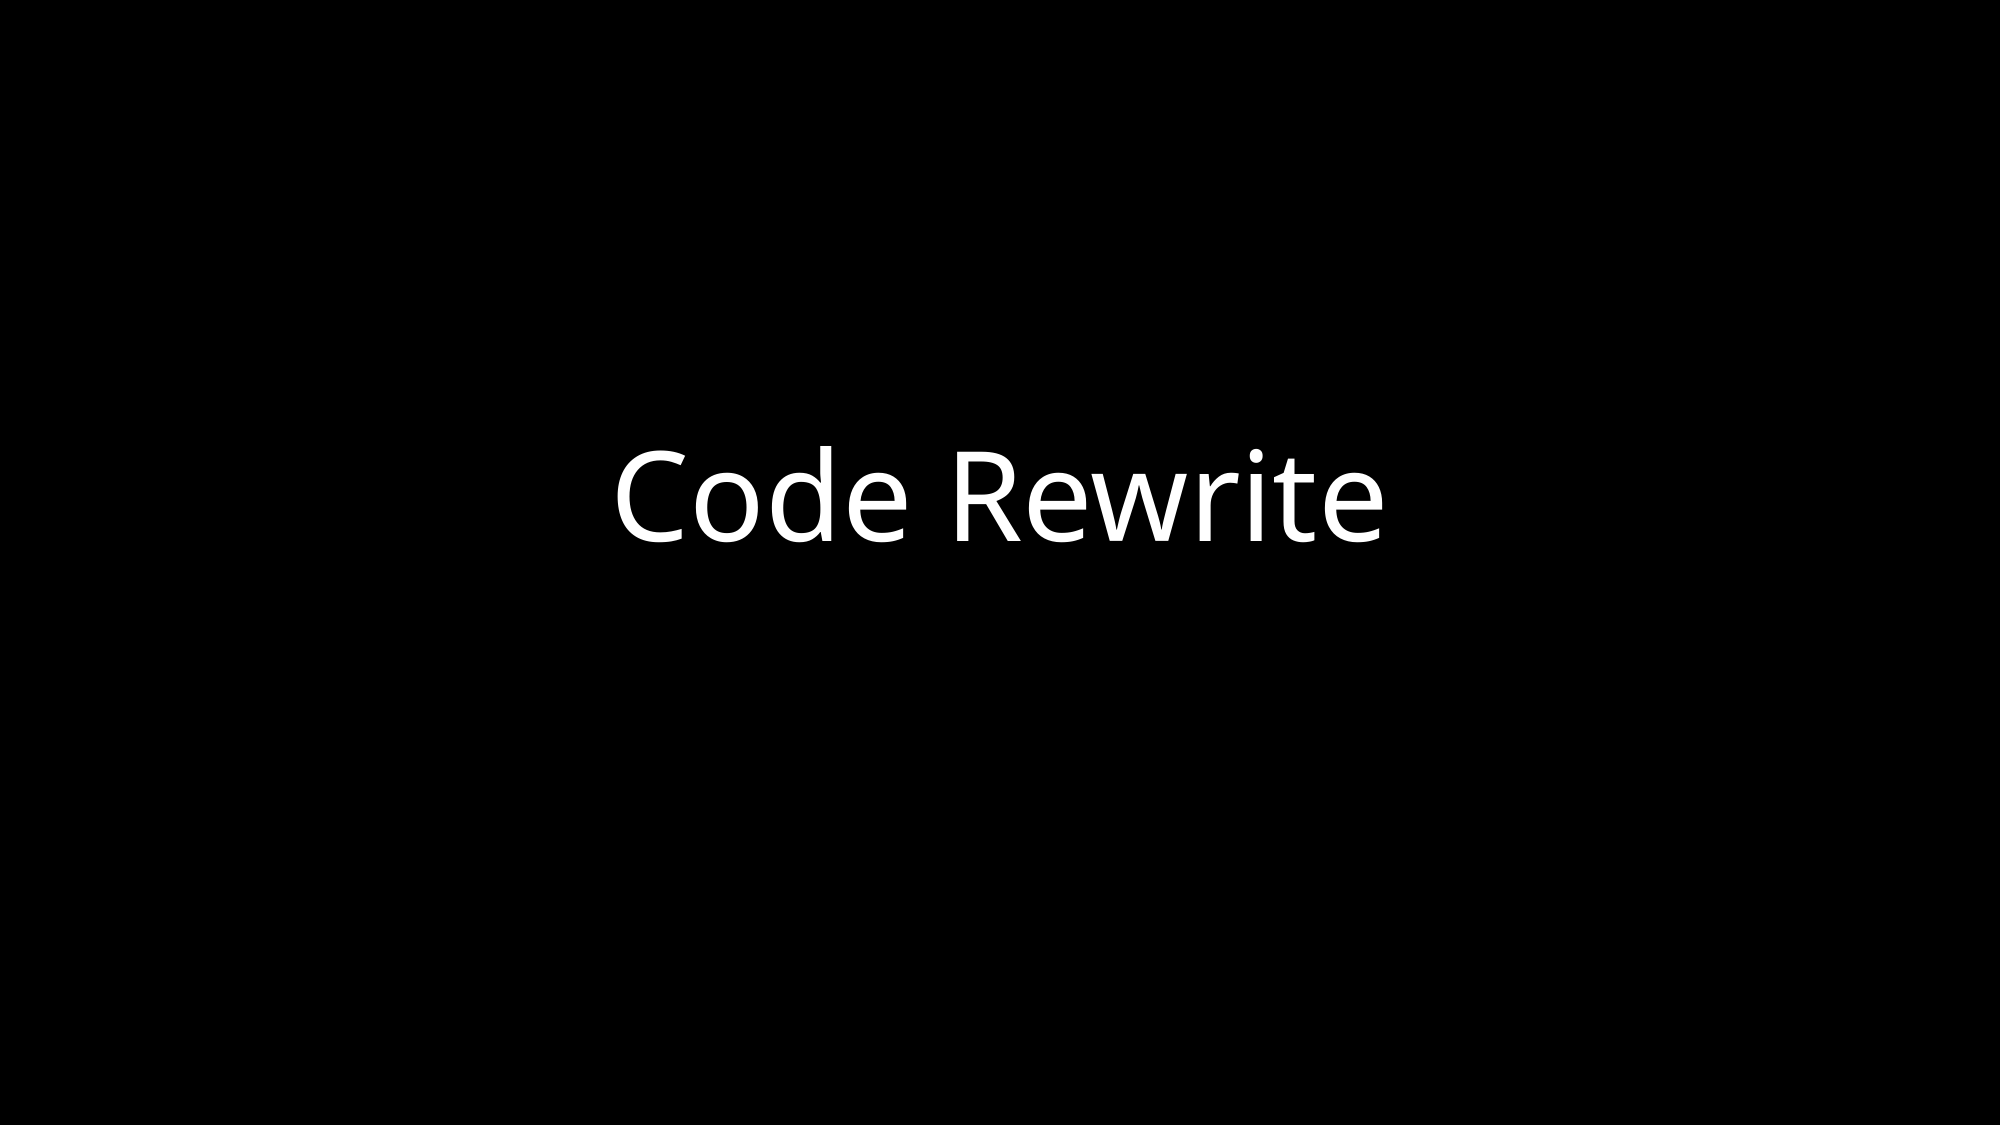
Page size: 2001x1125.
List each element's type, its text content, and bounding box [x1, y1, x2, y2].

title Code Rewrite [249, 184, 1750, 576]
